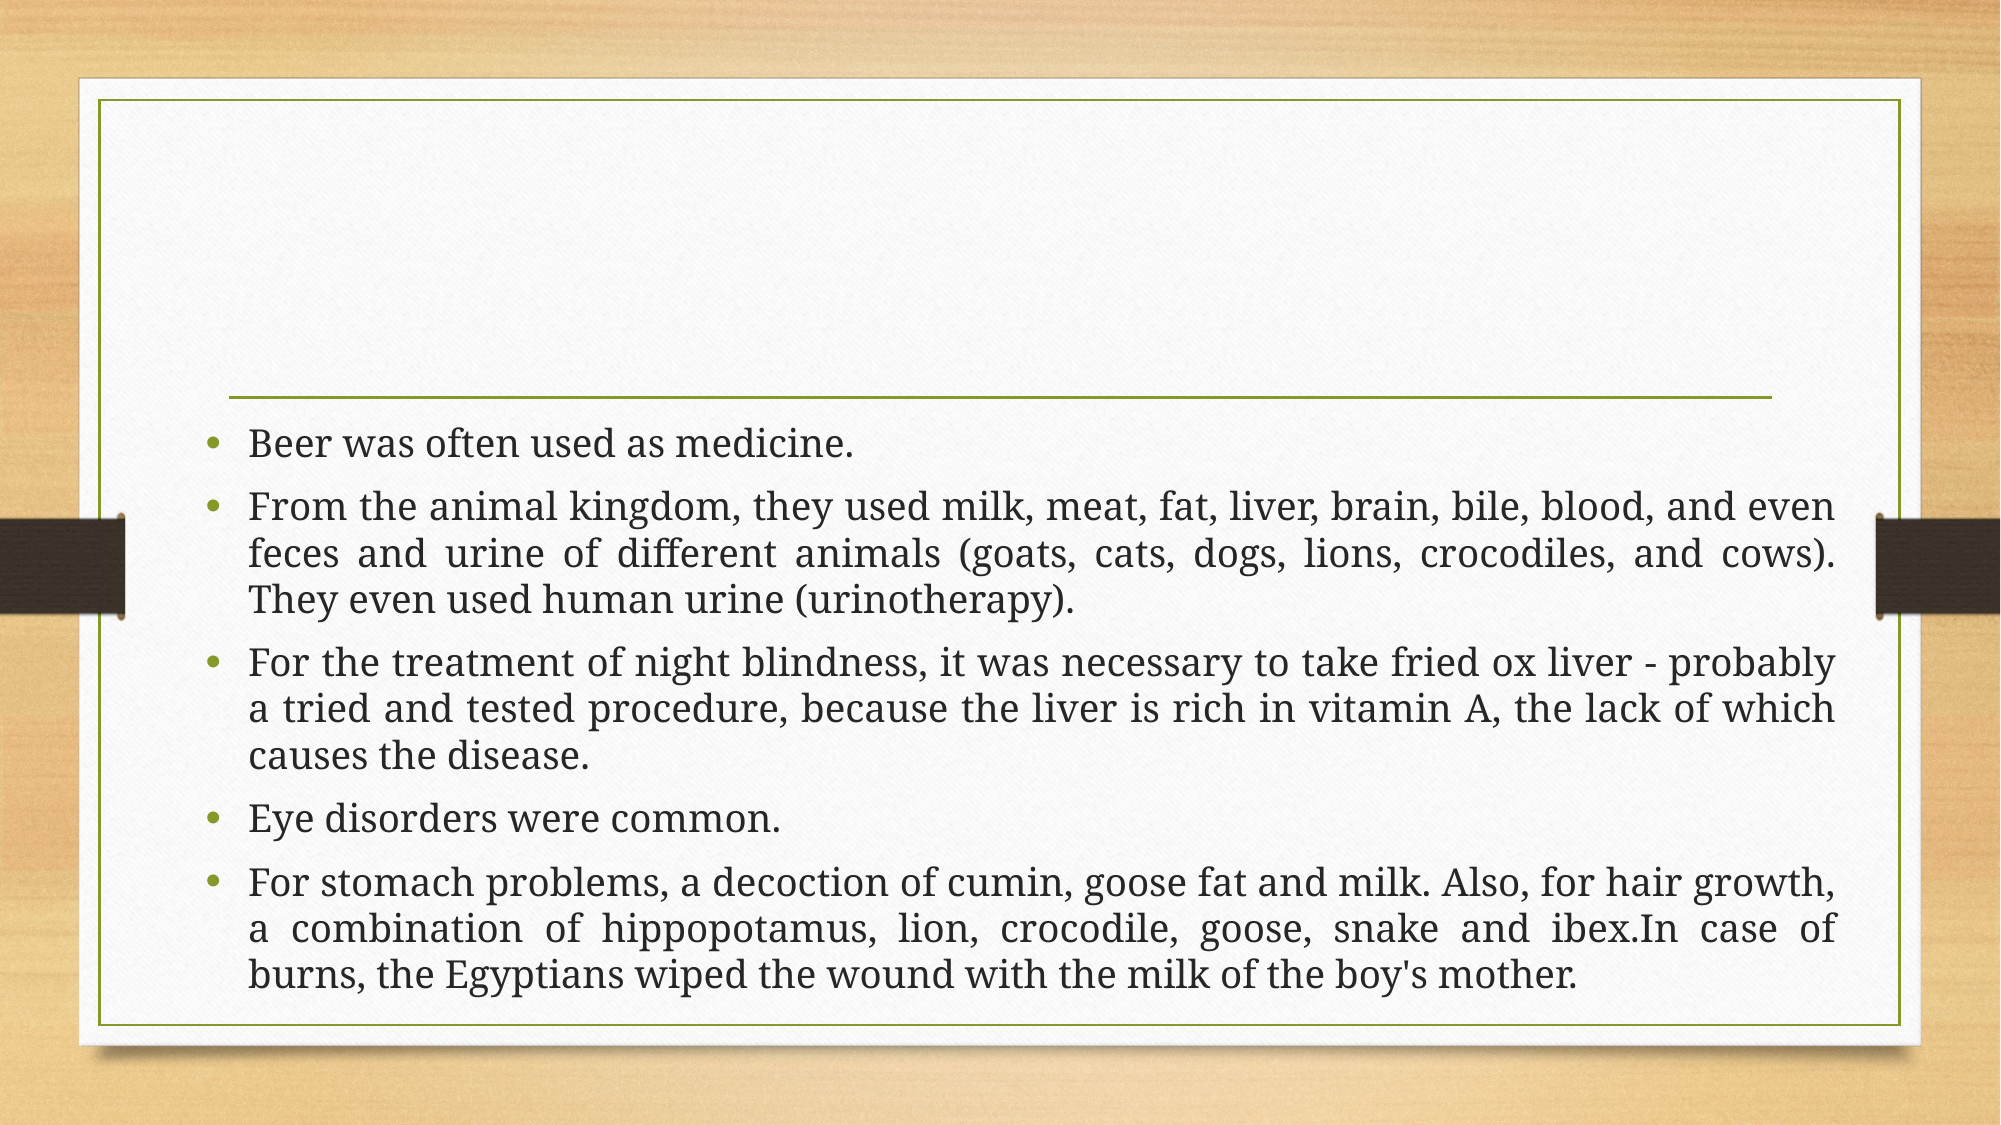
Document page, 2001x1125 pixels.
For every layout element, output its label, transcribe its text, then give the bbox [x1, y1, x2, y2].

list Beer was often used as medicine. From the animal kingdom, they used milk, meat, fat, liver, brain, bile, blood, and even feces and urine of different animals (goats, cats, dogs, lions, crocodiles, and cows). They even used human urine (urinotherapy). For the treatment of night blindness, it was necessary to take fried ox liver - probably a tried and tested procedure, because the liver is rich in vitamin A, the lack of which causes the disease. Eye disorders were common. For stomach problems, a decoction of cumin, goose fat and milk. Also, for hair growth, a combination of hippopotamus, lion, crocodile, goose, snake and ibex.In case of burns, the Egyptians wiped the wound with the milk of the boy's mother. [190, 411, 1852, 1005]
picture [0, 0, 2001, 1125]
